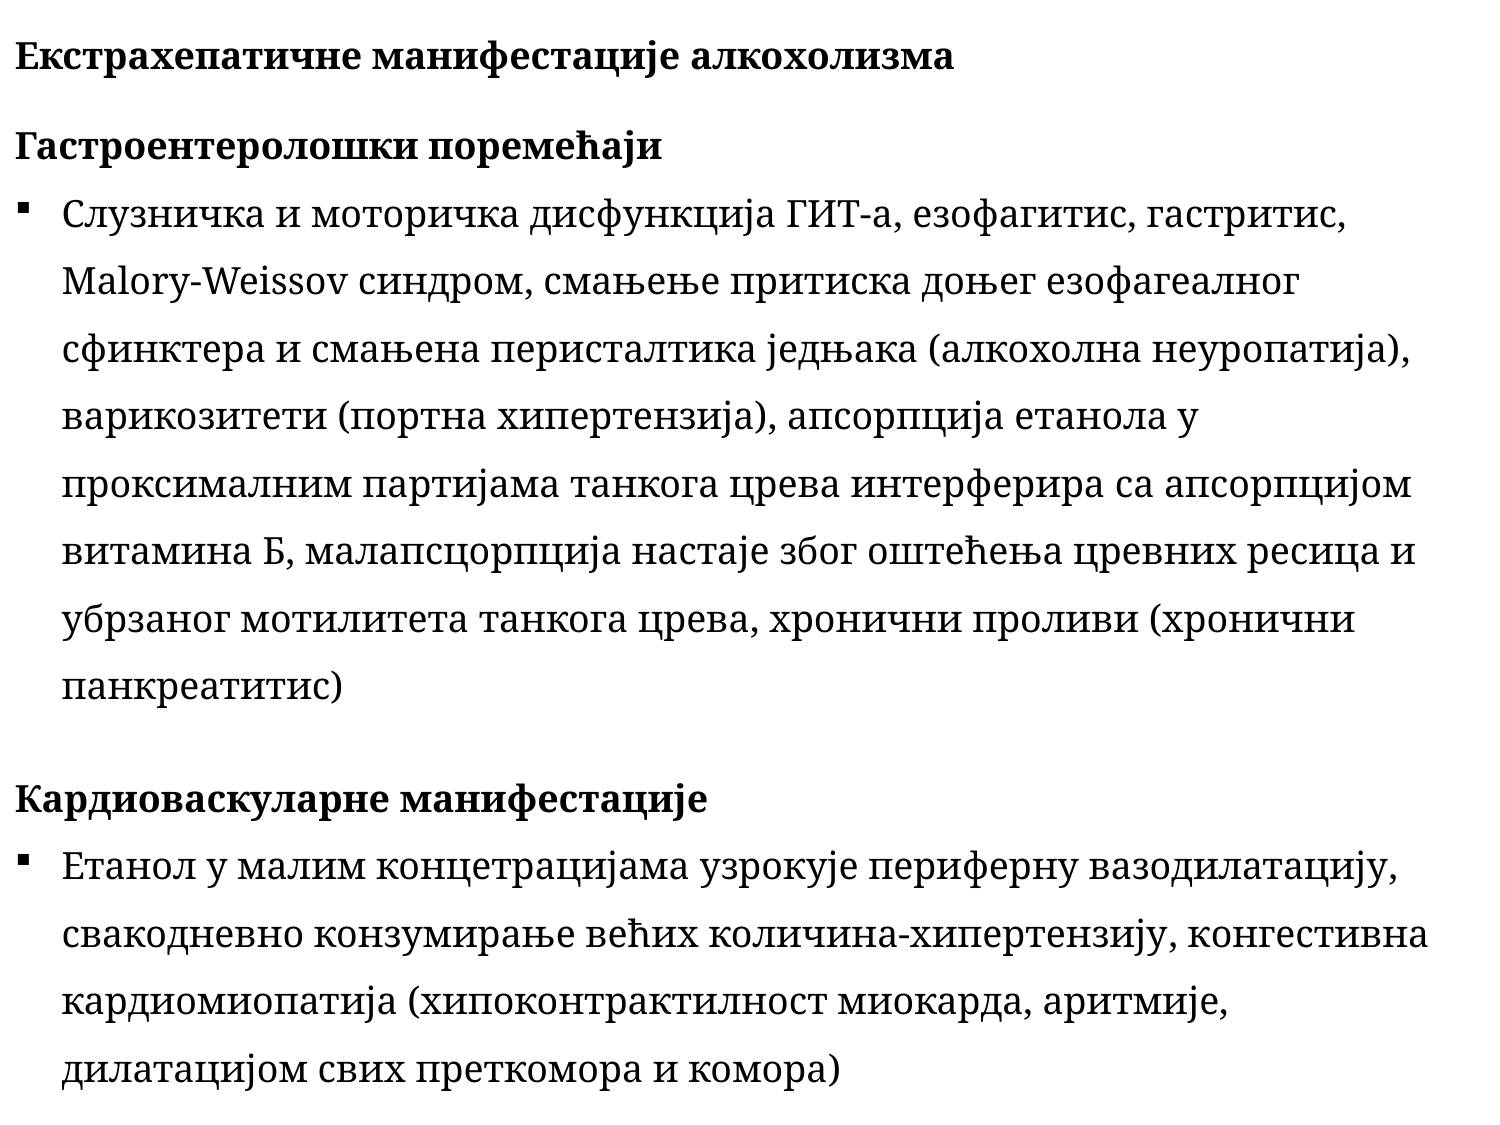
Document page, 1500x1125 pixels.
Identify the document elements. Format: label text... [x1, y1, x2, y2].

text_box Екстрахепатичне манифестације алкохолизма Гастроентеролошки поремећаји Слузничка и моторичка дисфункција ГИТ-а, езофагитис, гастритис, Malory-Weissov синдром, смањење притиска доњег езофагеалног сфинктера и смањена перисталтика једњака (алкохолна неуропатија), варикозитети (портна хипертензија), апсорпција етанола у проксималним партијама танкога црева интерферира са апсорпцијом витамина Б, малапсцорпција настаје због оштећења цревних ресица и убрзаног мотилитета танкога црева, хронични проливи (хронични панкреатитис) Кардиоваскуларне манифестације Етанол у малим концетрацијама узрокује периферну вазодилатацију, свакодневно конзумирање већих количина-хипертензију, конгестивна кардиомиопатија (хипоконтрактилност миокарда, аритмије, дилатацијом свих преткомора и комора) [0, 24, 1500, 1125]
